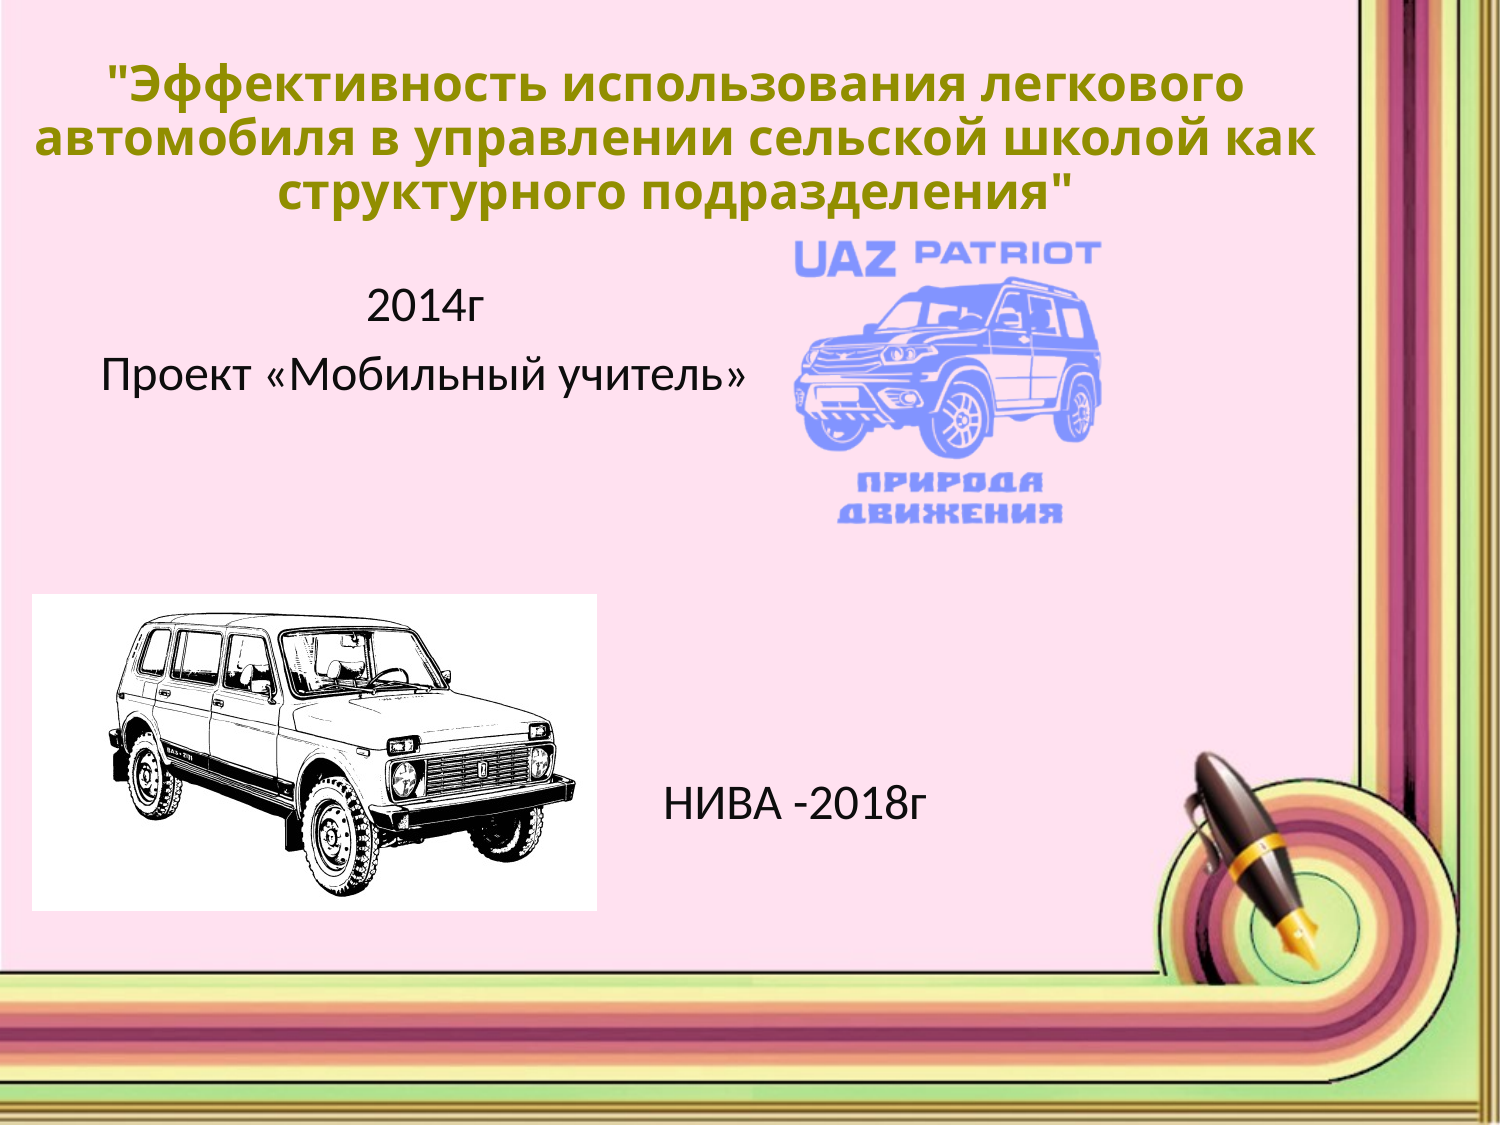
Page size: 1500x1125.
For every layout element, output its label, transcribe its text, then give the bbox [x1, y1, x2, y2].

picture [0, 0, 1500, 1125]
list 2014г Проект «Мобильный учитель» [56, 270, 724, 421]
title "Эффективность использования легкового автомобиля в управлении сельской школой как структурного подразделения" [0, 25, 1352, 228]
text_box НИВА -2018г [616, 769, 974, 884]
